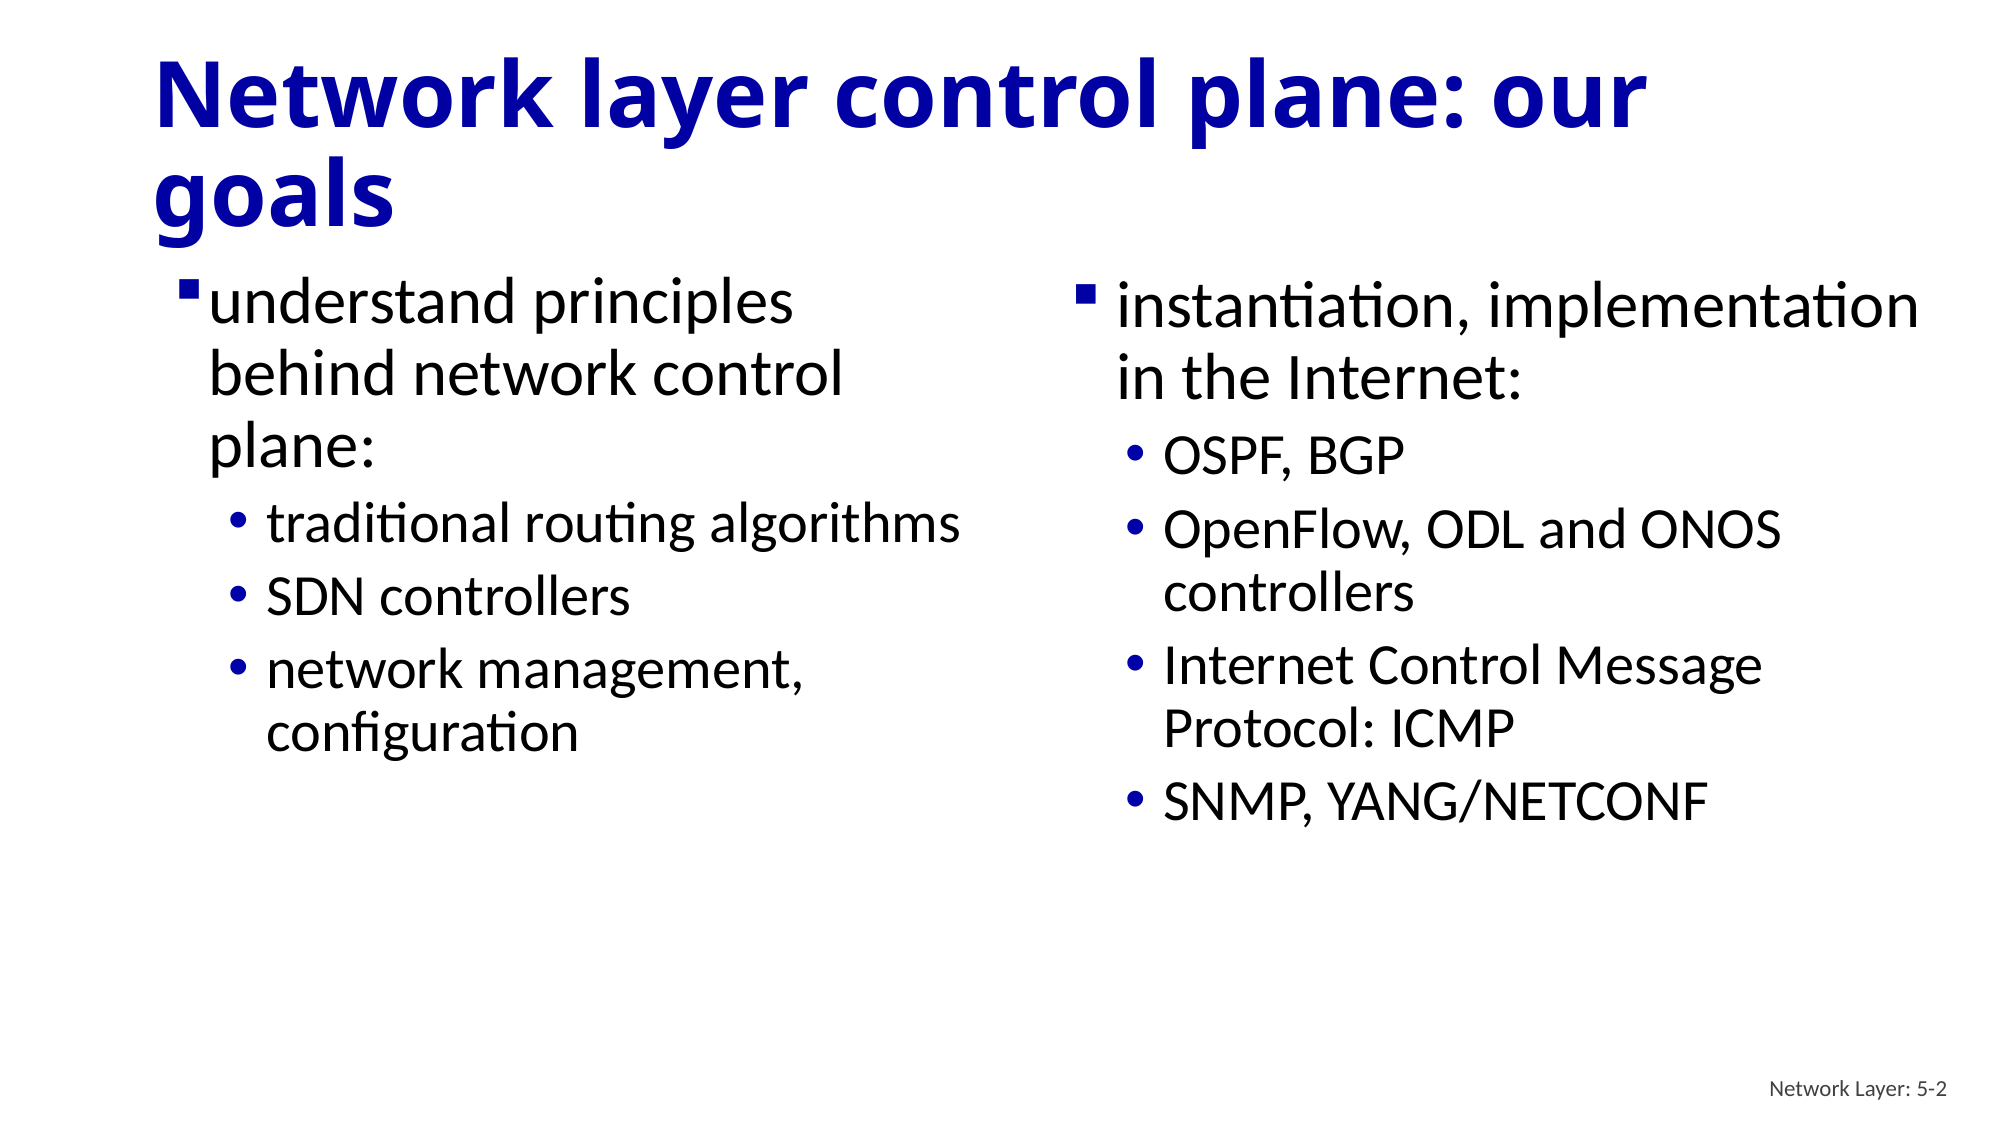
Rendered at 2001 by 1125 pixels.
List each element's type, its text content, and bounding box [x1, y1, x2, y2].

title Network layer control plane: our goals [137, 74, 1863, 221]
slide_number Network Layer: 5-2 [1512, 1056, 1963, 1117]
list instantiation, implementation in the Internet: OSPF, BGP OpenFlow, ODL and ONOS controllers Internet Control Message Protocol: ICMP SNMP, YANG/NETCONF [1034, 262, 1951, 977]
list understand principles behind network control plane: traditional routing algorithms SDN controllers network management, configuration [137, 257, 988, 1029]
